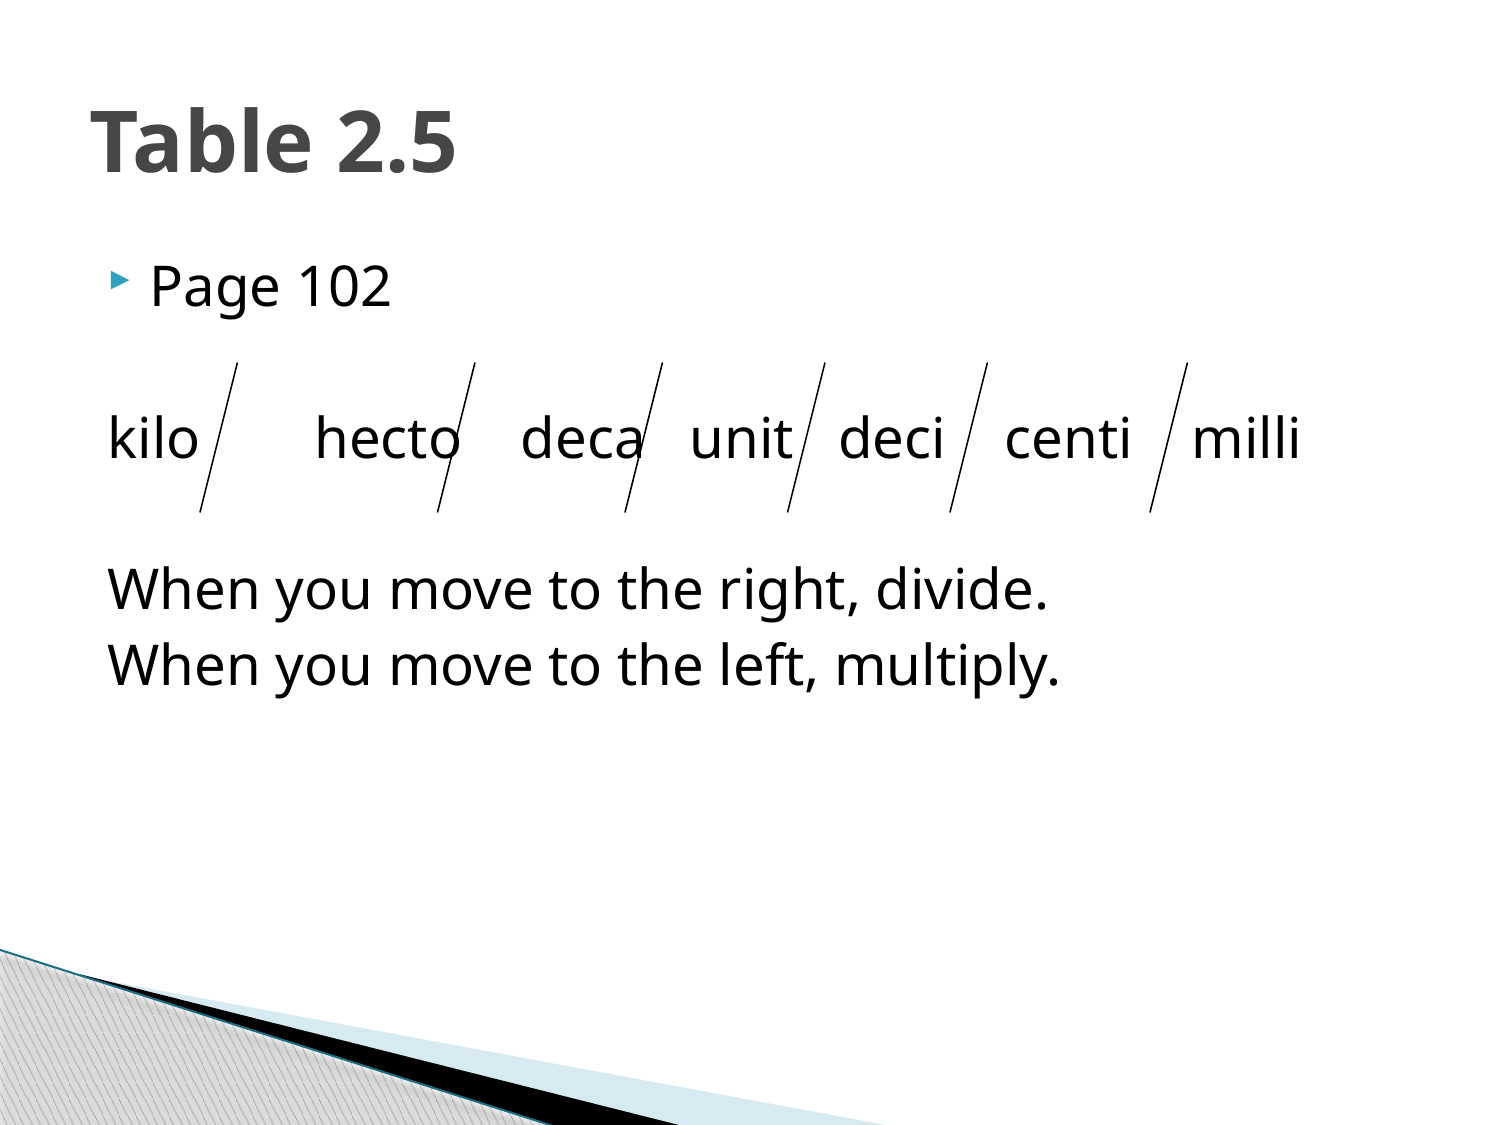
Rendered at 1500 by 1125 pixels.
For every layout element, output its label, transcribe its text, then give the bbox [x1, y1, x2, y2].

title Table 2.5 [75, 45, 1425, 233]
list Page 102 kilo hecto deca unit deci centi milli When you move to the right, divide. When you move to the left, multiply. [75, 243, 1425, 986]
